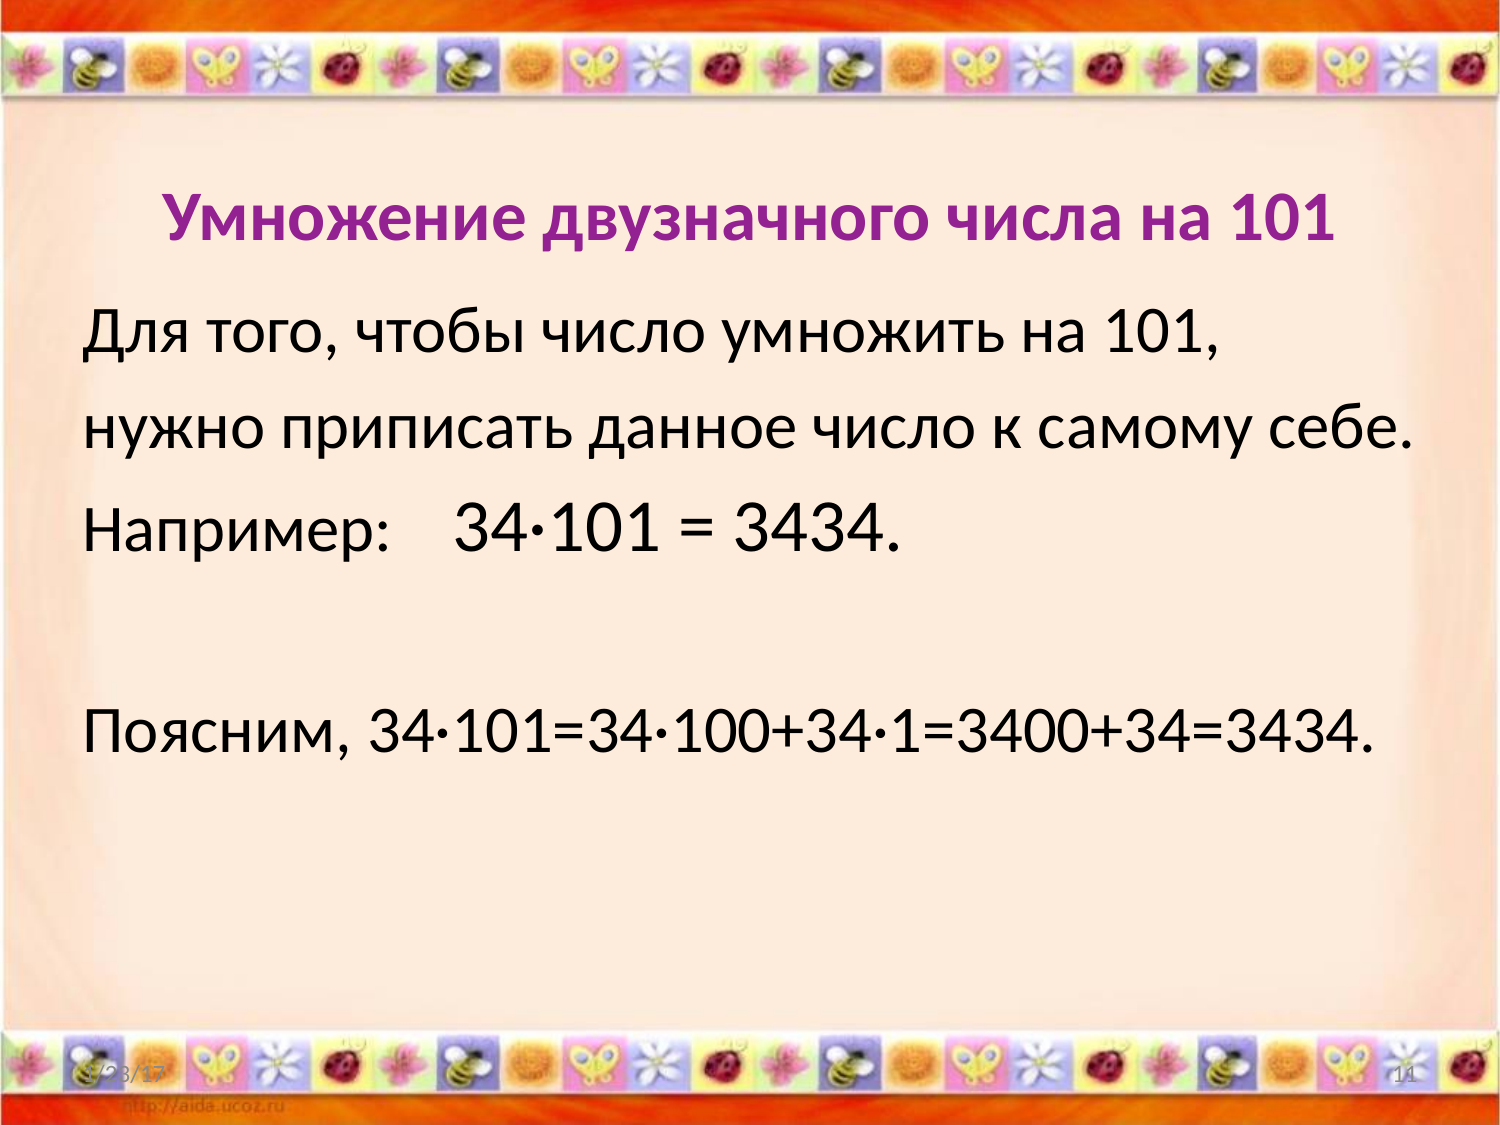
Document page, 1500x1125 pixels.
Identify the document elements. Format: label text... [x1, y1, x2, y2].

slide_number 11 [1381, 1050, 1426, 1096]
title Умножение двузначного числа на 101 [74, 142, 1426, 261]
list Для того, чтобы число умножить на 101, нужно приписать данное число к самому себе. Например: 34·101 = 3434. Поясним, 34·101=34·100+34·1=3400+34=3434. [74, 261, 1426, 1006]
picture [0, 0, 1500, 1125]
text_box 1/23/17 [75, 1050, 425, 1095]
